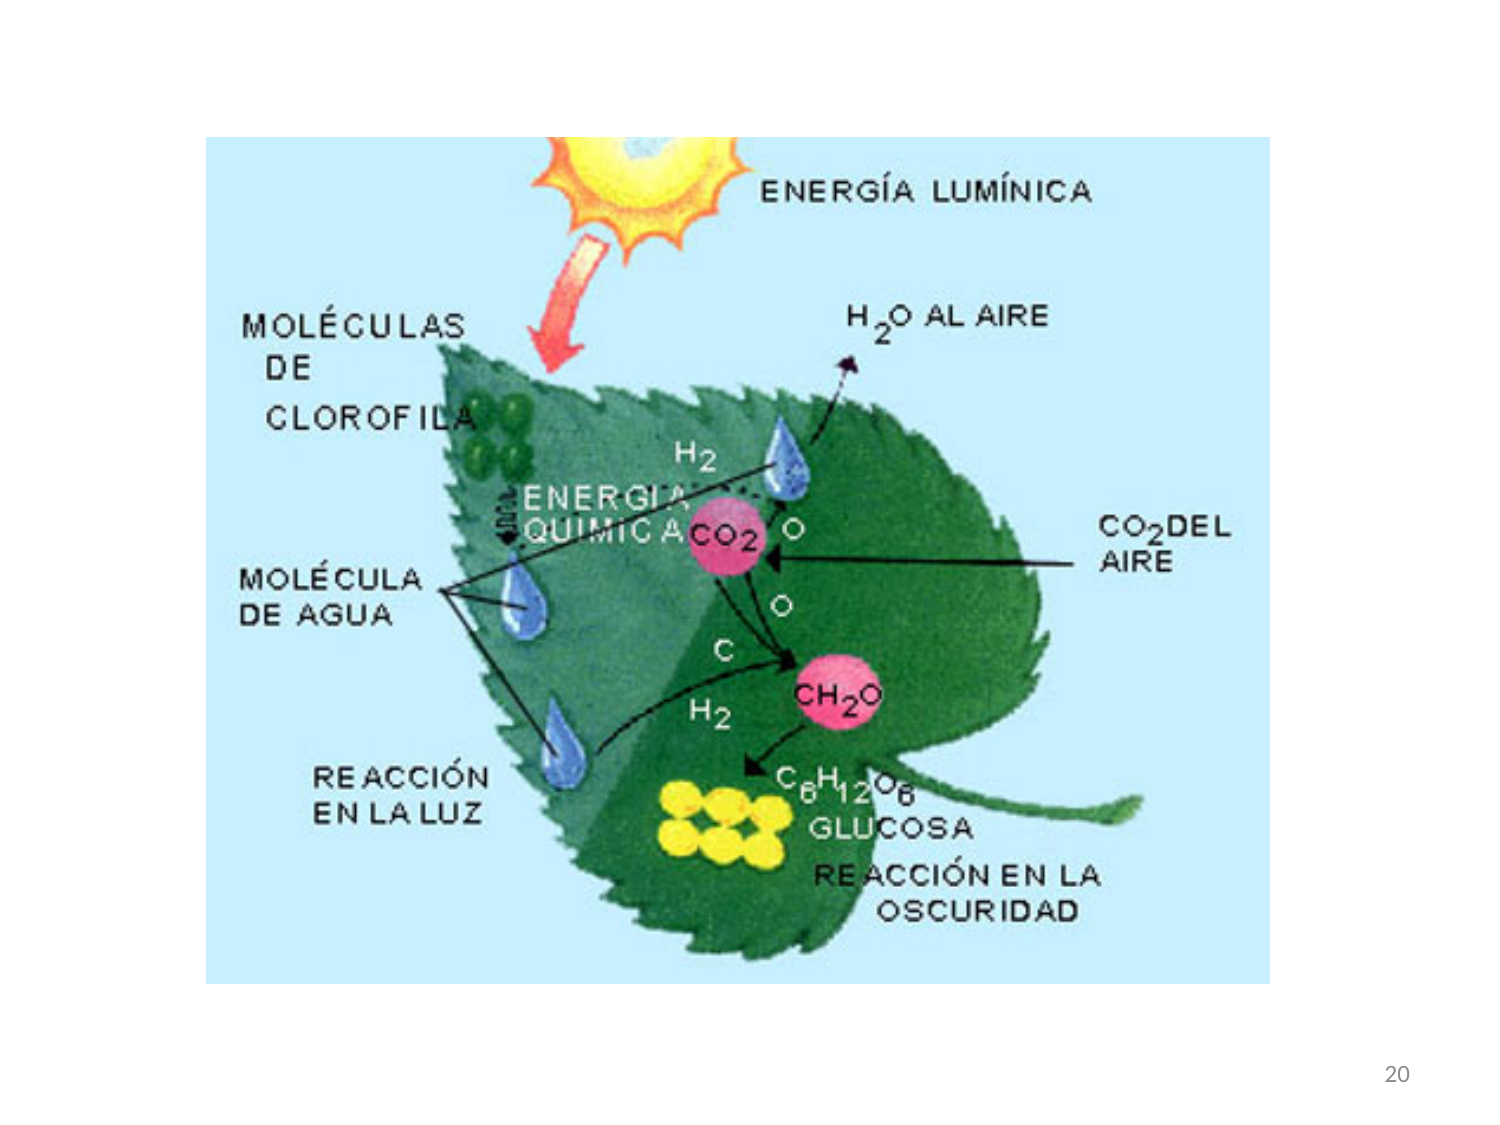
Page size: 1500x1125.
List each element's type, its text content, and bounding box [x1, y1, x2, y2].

slide_number 20 [1074, 1042, 1425, 1103]
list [205, 136, 1270, 984]
